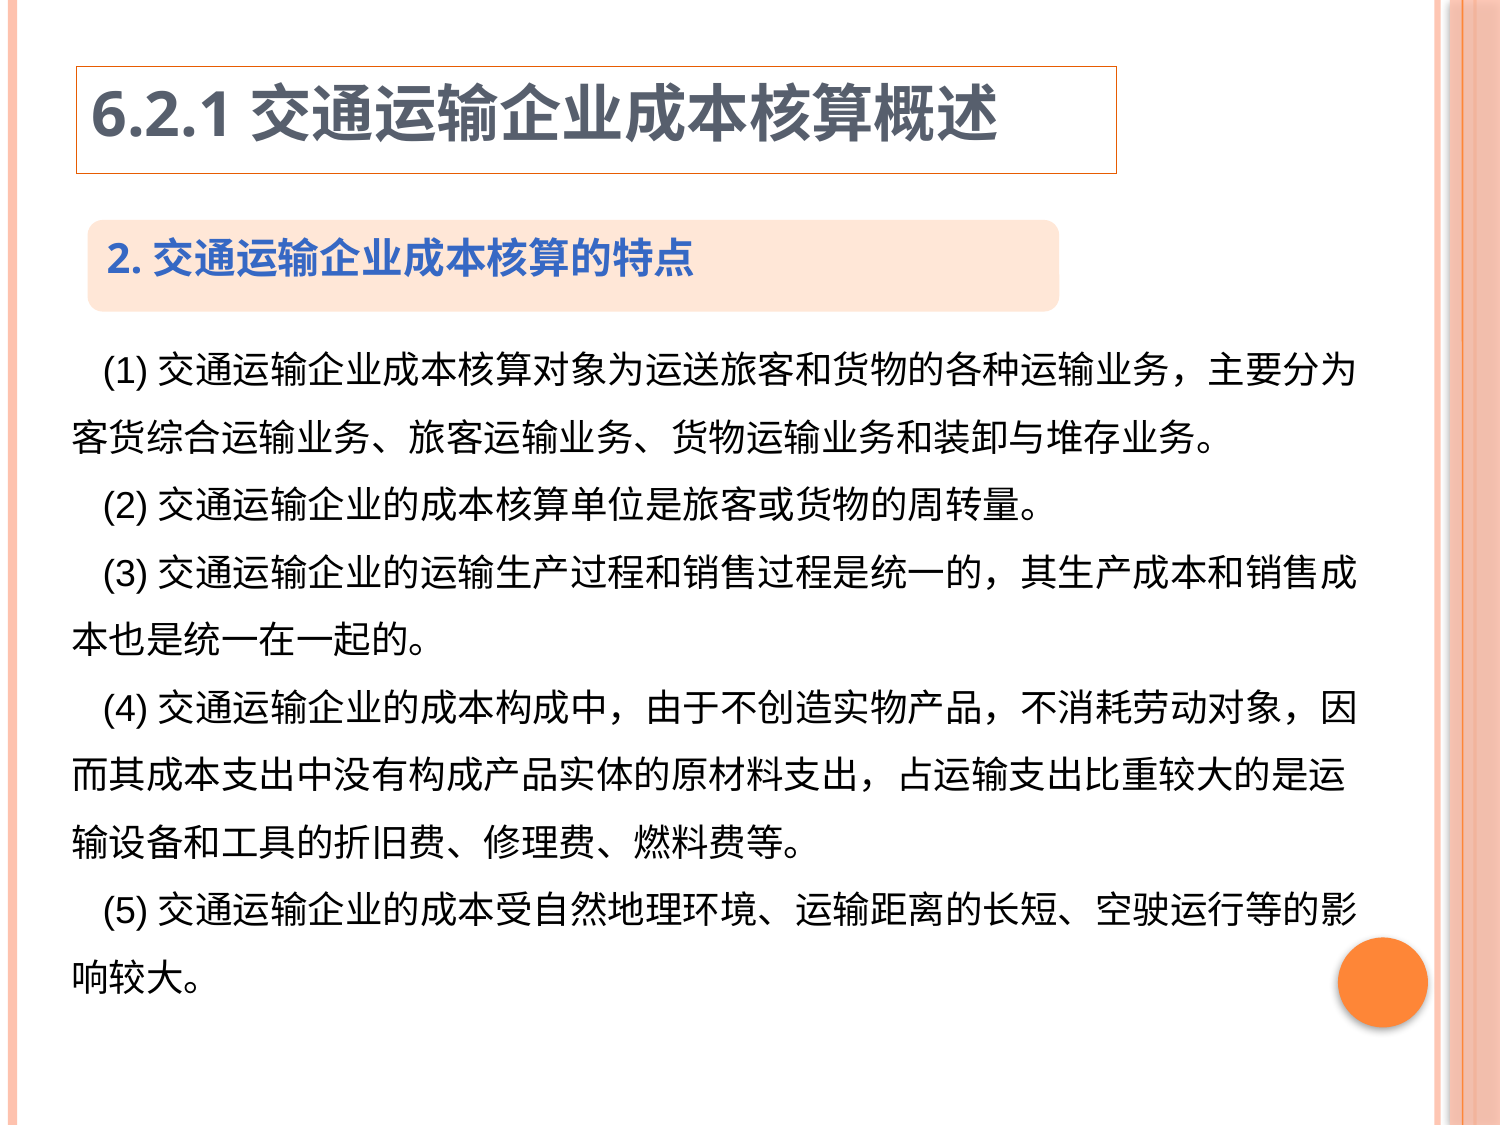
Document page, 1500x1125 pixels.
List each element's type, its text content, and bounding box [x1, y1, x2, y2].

text_box (1)交通运输企业成本核算对象为运送旅客和货物的各种运输业务，主要分为客货综合运输业务、旅客运输业务、货物运输业务和装卸与堆存业务。 (2)交通运输企业的成本核算单位是旅客或货物的周转量。 (3)交通运输企业的运输生产过程和销售过程是统一的，其生产成本和销售成本也是统一在一起的。 (4)交通运输企业的成本构成中，由于不创造实物产品，不消耗劳动对象，因而其成本支出中没有构成产品实体的原材料支出，占运输支出比重较大的是运输设备和工具的折旧费、修理费、燃料费等。 (5)交通运输企业的成本受自然地理环境、运输距离的长短、空驶运行等的影响较大。 [56, 316, 1392, 1074]
text_box 2.交通运输企业成本核算的特点 [87, 219, 1060, 312]
text_box 6.2.1交通运输企业成本核算概述 [76, 66, 1117, 174]
